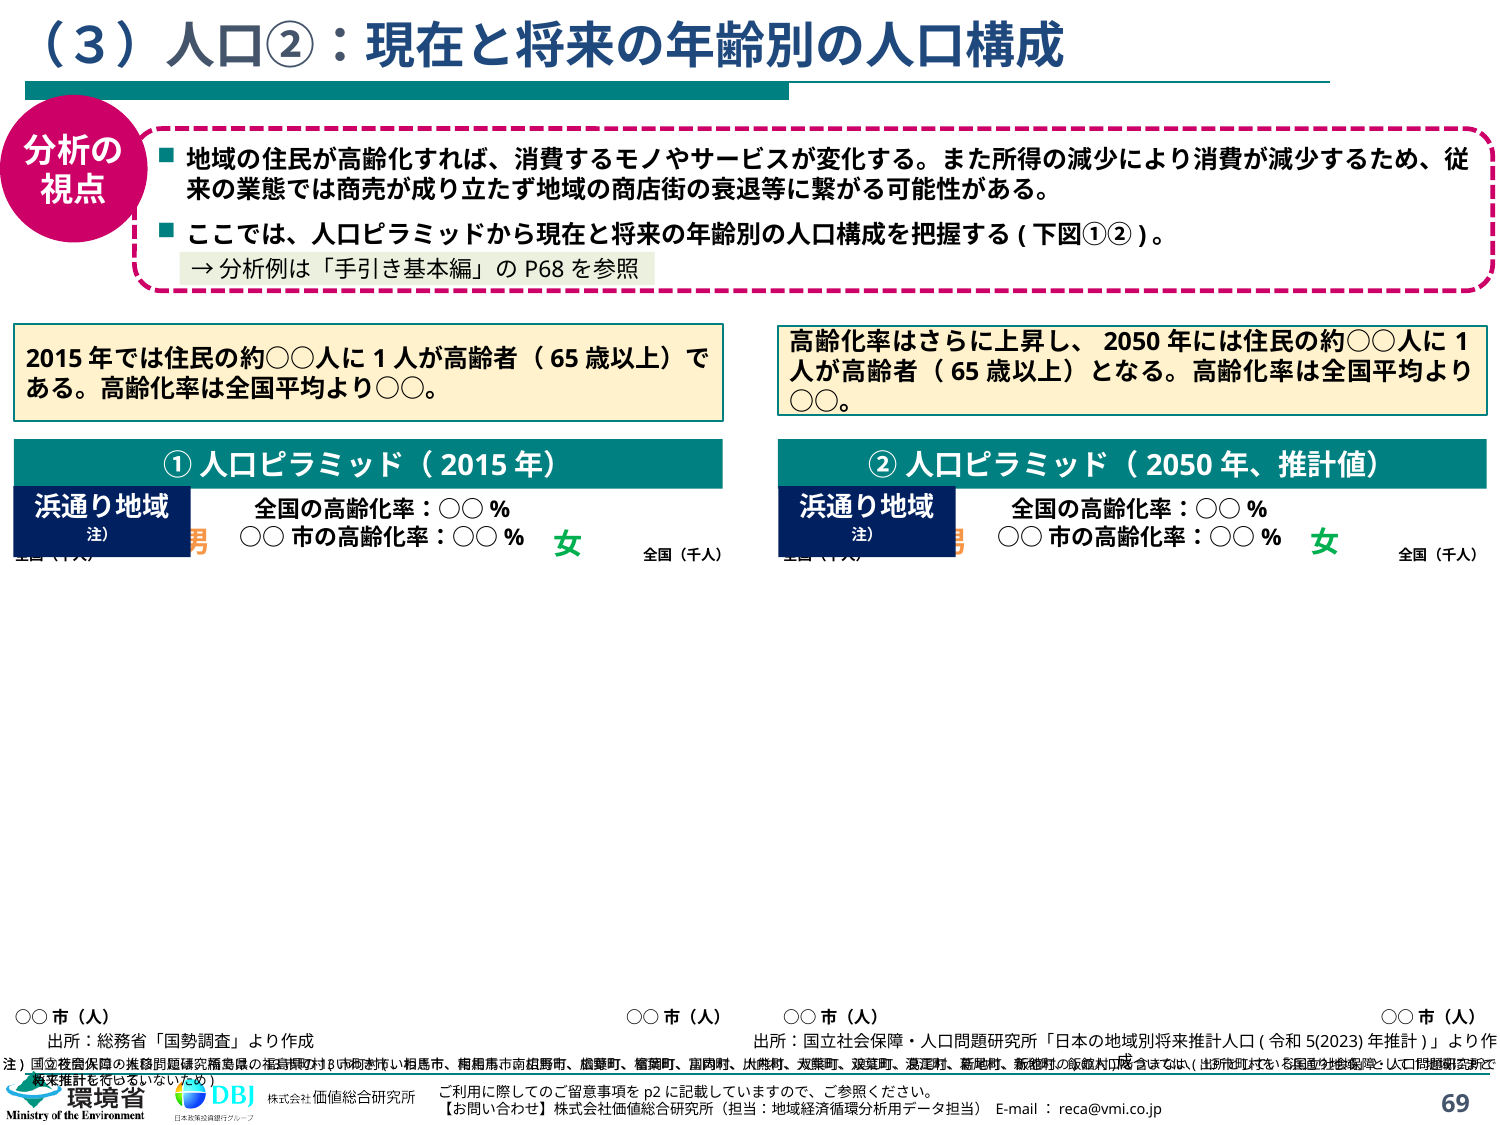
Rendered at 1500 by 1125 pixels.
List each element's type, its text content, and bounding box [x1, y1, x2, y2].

text_box ①人口ピラミッド（2015年） [13, 439, 723, 489]
slide_number 69 [1411, 1079, 1500, 1122]
picture [171, 1089, 419, 1125]
text_box 全国（千人） [0, 538, 153, 571]
text_box 全国（千人） [1362, 538, 1500, 571]
text_box 男 [918, 516, 1007, 566]
text_box ○○市（人） [568, 999, 746, 1035]
text_box 男 [153, 516, 250, 566]
text_box 注) 「②夜間人口の推移」には、福島県の13市町村(いわき市、相馬市、南相馬市、広野町、楢葉町、富岡町、川内村、大熊町、双葉町、浪江町、葛尾村、新地町、飯舘村の)の人口を含まない(出所としている国立社会保障・人口問題研究所で将来推計を行っていないため) [2, 1056, 1497, 1089]
text_box ②人口ピラミッド（2050年、推計値） [777, 439, 1487, 489]
text_box →分析例は「手引き基本編」のP68を参照 [179, 251, 655, 285]
text_box 女 [514, 518, 621, 568]
text_box 分析の 視点 [0, 94, 148, 243]
text_box 浜通り地域注） [13, 486, 191, 558]
text_box ○○市（人） [0, 999, 178, 1035]
text_box 2015年では住民の約○○人に1人が高齢者（65歳以上）である。高齢化率は全国平均より○○。 [13, 323, 723, 422]
text_box ○○市（人） [1322, 999, 1500, 1035]
text_box 浜通り地域注） [778, 486, 956, 558]
text_box 出所：総務省「国勢調査」より作成 [32, 1023, 741, 1056]
text_box ○○市（人） [768, 999, 946, 1035]
text_box 全国の高齢化率：○○% ○○市の高齢化率：○○% [962, 487, 1317, 557]
text_box 高齢化率はさらに上昇し、2050年には住民の約○○人に1人が高齢者（65歳以上）となる。高齢化率は全国平均より○○。 [777, 326, 1487, 415]
text_box 全国（千人） [768, 538, 918, 571]
text_box 全国の高齢化率：○○% ○○市の高齢化率：○○% [205, 487, 560, 557]
picture [2, 1089, 148, 1125]
text_box 女 [1271, 516, 1378, 566]
text_box 出所：国立社会保障・人口問題研究所「日本の地域別将来推計人口(令和5(2023)年推計)」より作成 [750, 1023, 1500, 1079]
text_box 地域の住民が高齢化すれば、消費するモノやサービスが変化する。また所得の減少により消費が減少するため、従来の業態では商売が成り立たず地域の商店街の衰退等に繋がる可能性がある。 ここでは、人口ピラミッドから現在と将来の年齢別の人口構成を把握する(下図①②)。 [134, 128, 1493, 291]
text_box 全国（千人） [602, 538, 745, 571]
title （３）人口②：現在と将来の年齢別の人口構成 [0, 0, 1304, 82]
